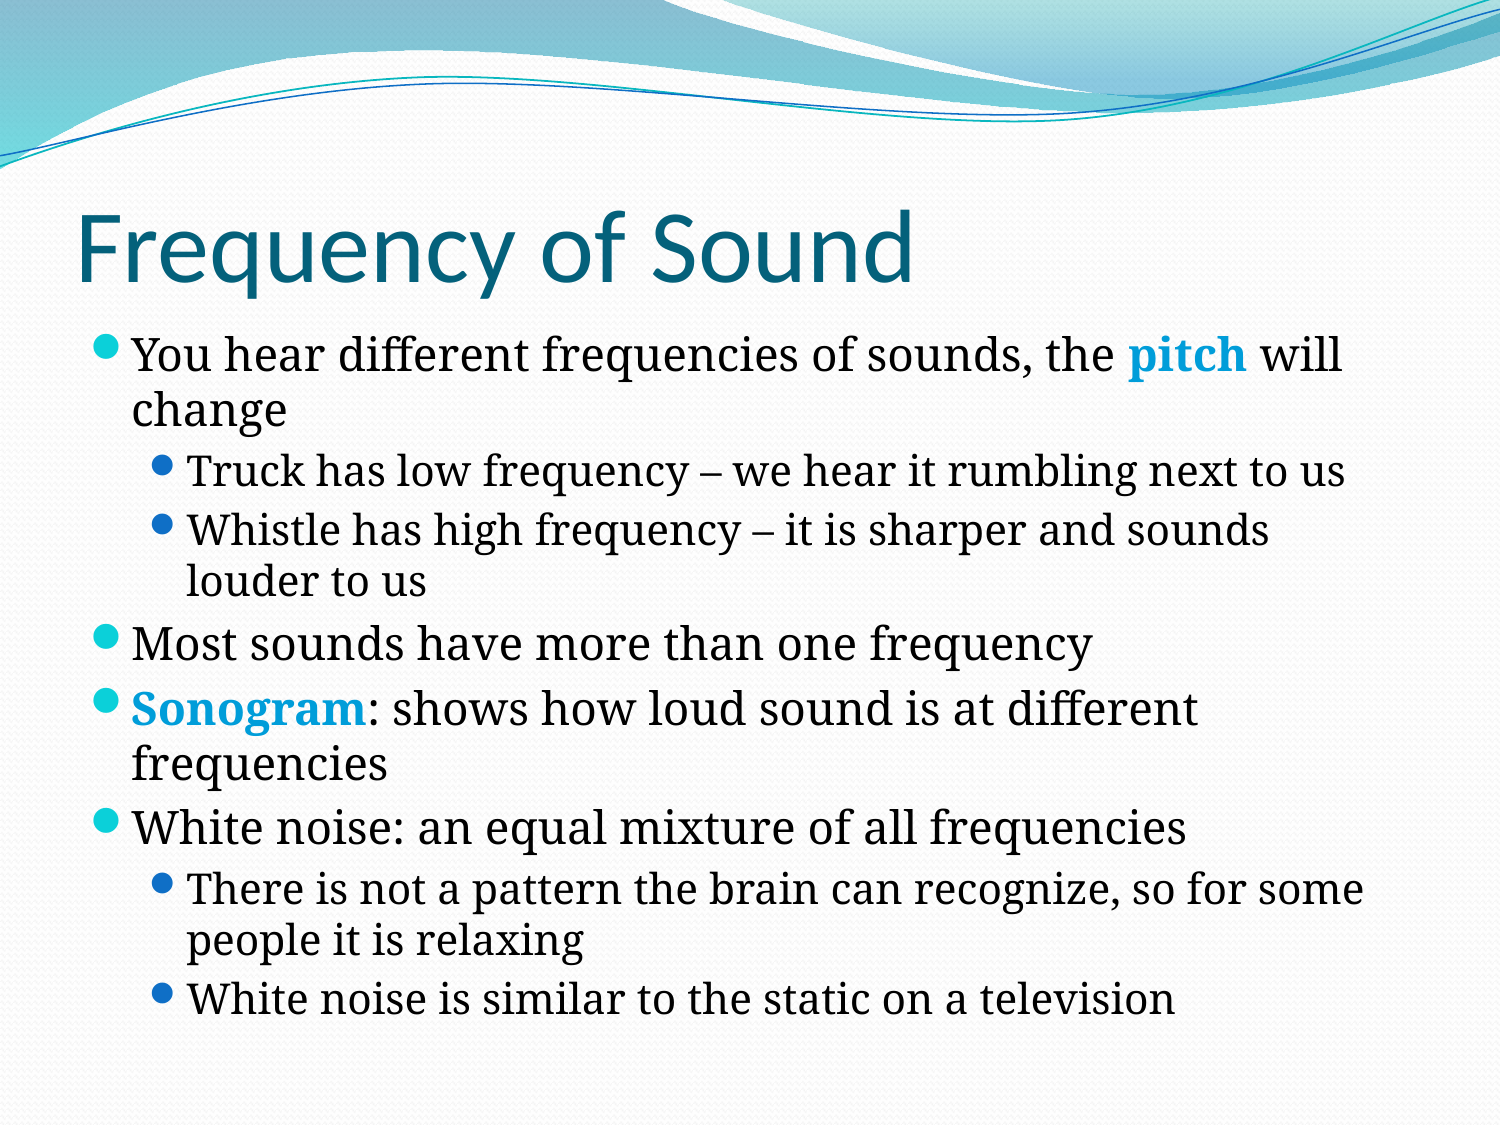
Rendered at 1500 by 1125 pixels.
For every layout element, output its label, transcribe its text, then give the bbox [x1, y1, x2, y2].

title Frequency of Sound [75, 115, 1425, 303]
list You hear different frequencies of sounds, the pitch will change Truck has low frequency – we hear it rumbling next to us Whistle has high frequency – it is sharper and sounds louder to us Most sounds have more than one frequency Sonogram: shows how loud sound is at different frequencies White noise: an equal mixture of all frequencies There is not a pattern the brain can recognize, so for some people it is relaxing White noise is similar to the static on a television [75, 317, 1425, 1038]
